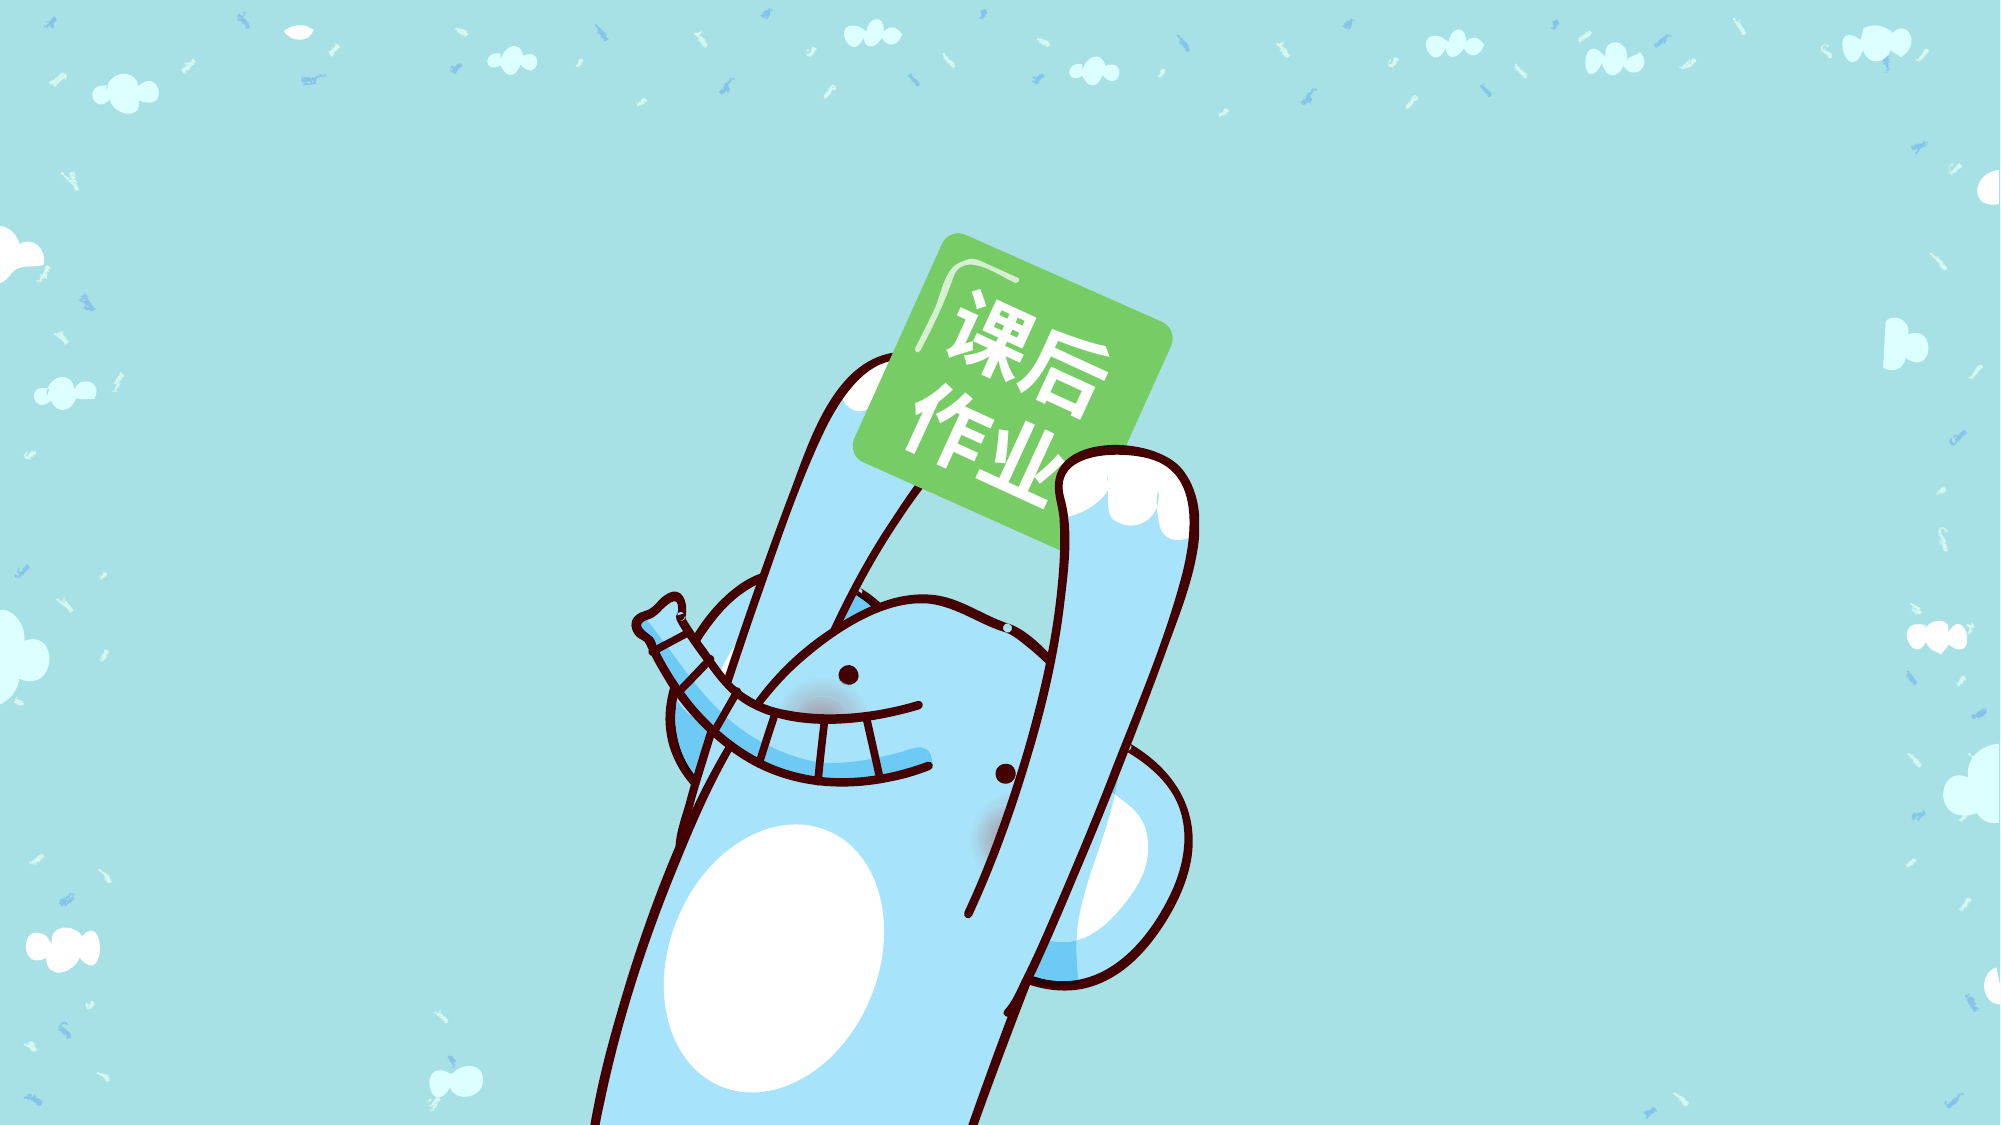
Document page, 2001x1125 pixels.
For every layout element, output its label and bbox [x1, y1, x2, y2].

text_box [586, 232, 1200, 1125]
